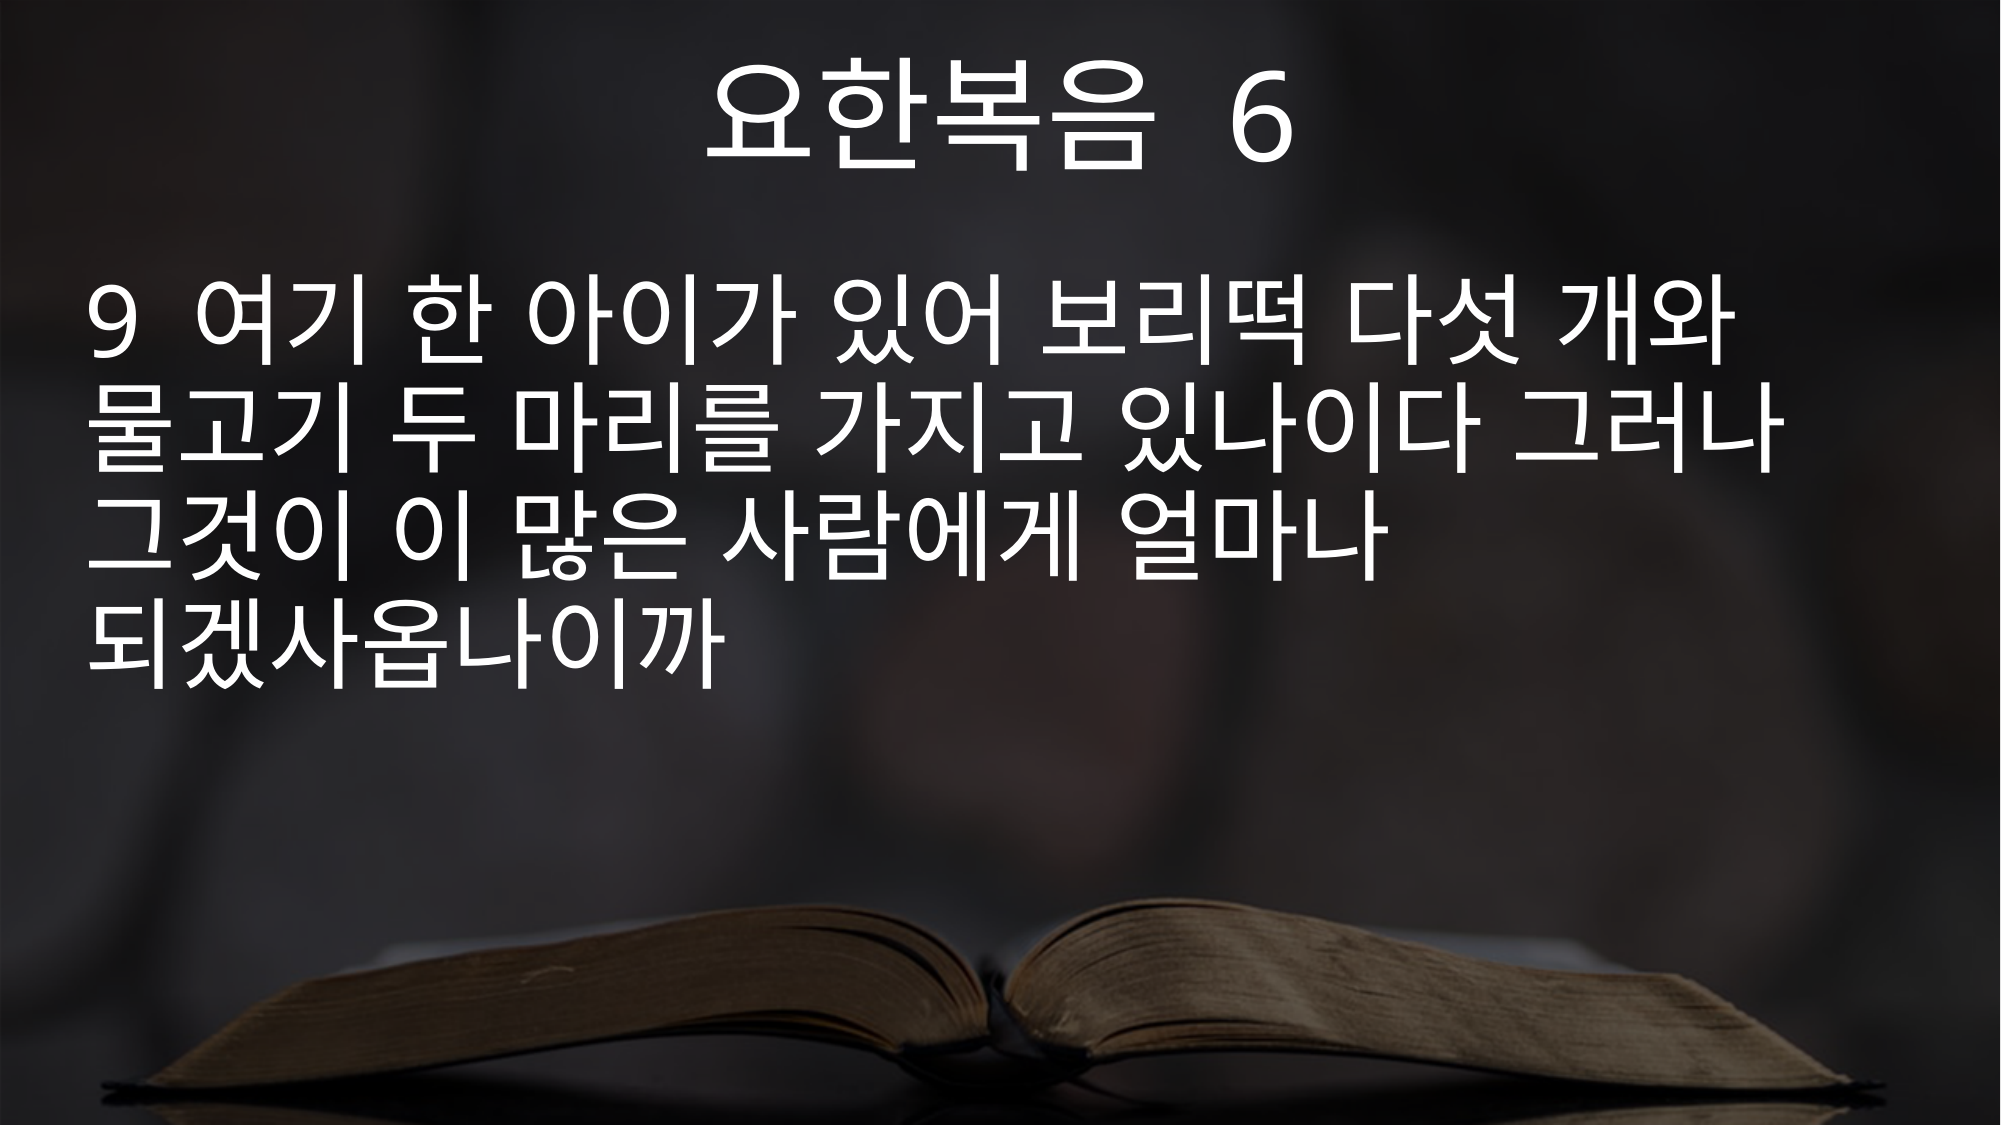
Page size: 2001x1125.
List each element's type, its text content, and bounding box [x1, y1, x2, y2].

list 9 여기 한 아이가 있어 보리떡 다섯 개와 물고기 두 마리를 가지고 있나이다 그러나 그것이 이 많은 사람에게 얼마나 되겠사옵나이까 [69, 263, 1953, 423]
picture [0, 0, 2001, 1125]
footer 요한복음 6 [0, 32, 2000, 192]
